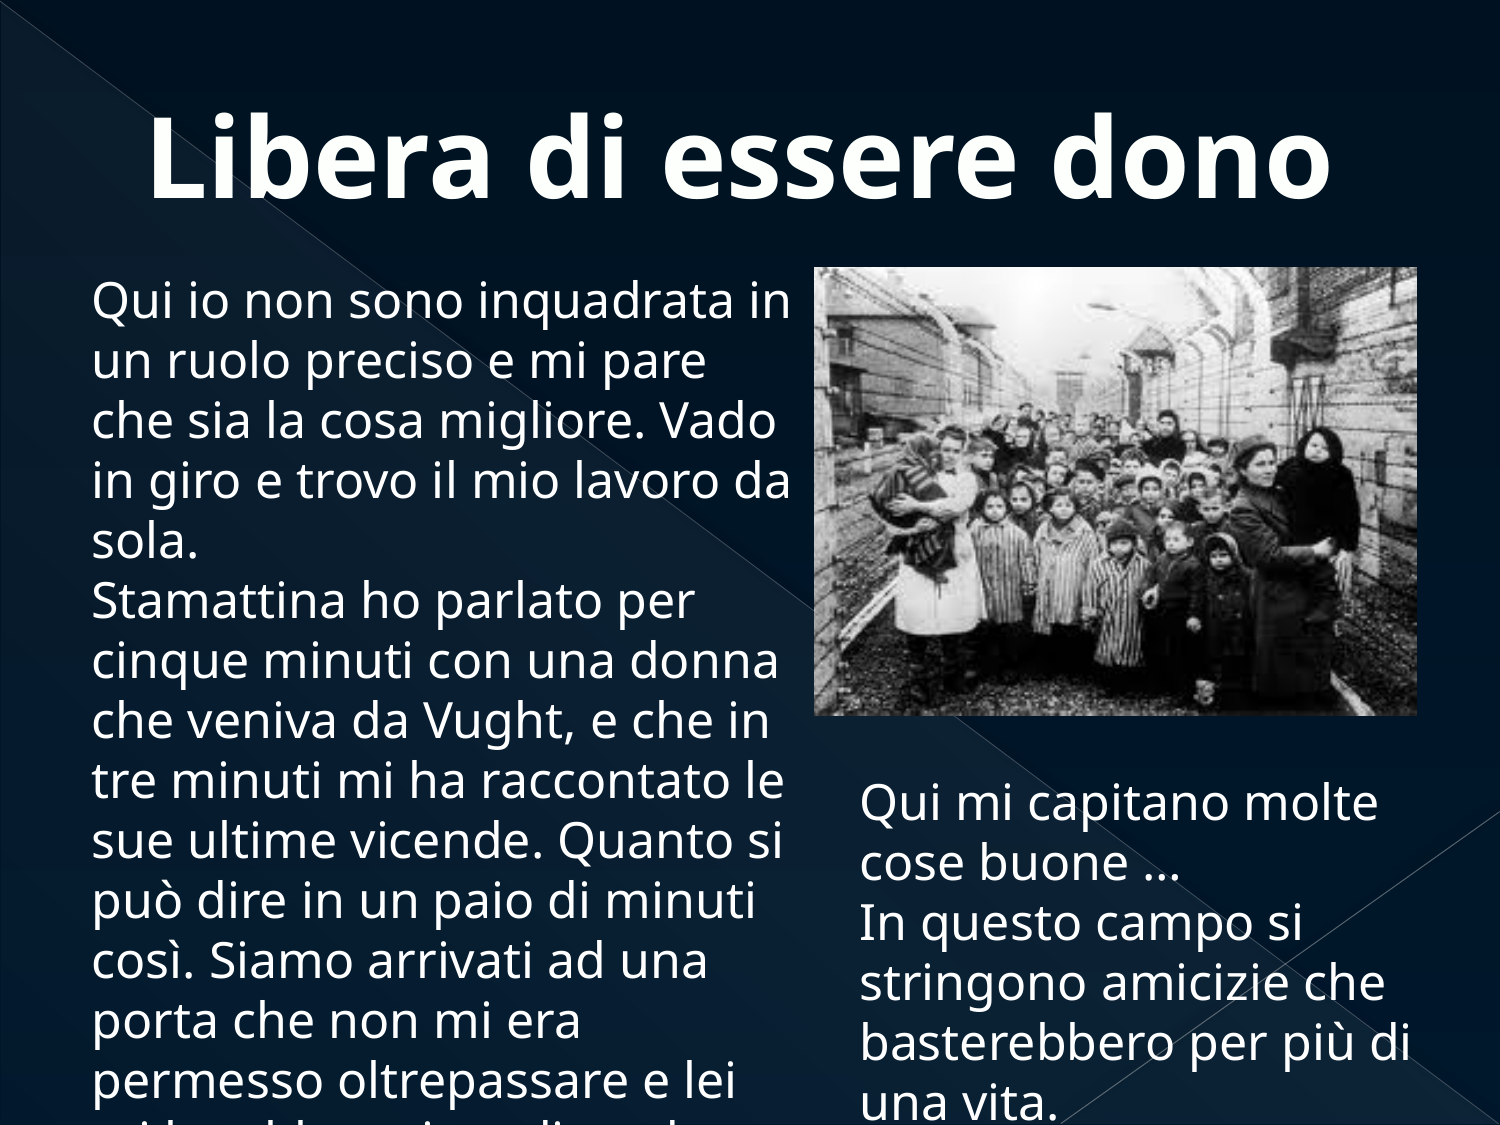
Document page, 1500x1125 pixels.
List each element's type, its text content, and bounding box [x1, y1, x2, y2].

text_box Qui mi capitano molte cose buone … In questo campo si stringono amicizie che basterebbero per più di una vita. [844, 763, 1465, 1125]
text_box Qui io non sono inquadrata in un ruolo preciso e mi pare che sia la cosa migliore. Vado in giro e trovo il mio lavoro da sola. Stamattina ho parlato per cinque minuti con una donna che veniva da Vught, e che in tre minuti mi ha raccontato le sue ultime vicende. Quanto si può dire in un paio di minuti così. Siamo arrivati ad una porta che non mi era permesso oltrepassare e lei mi ha abbracciata dicendo: “Grazie per l’aiuto che mi ha dato”. [76, 261, 809, 1125]
text_box Libera di essere dono [129, 78, 1350, 229]
picture [814, 266, 1417, 717]
